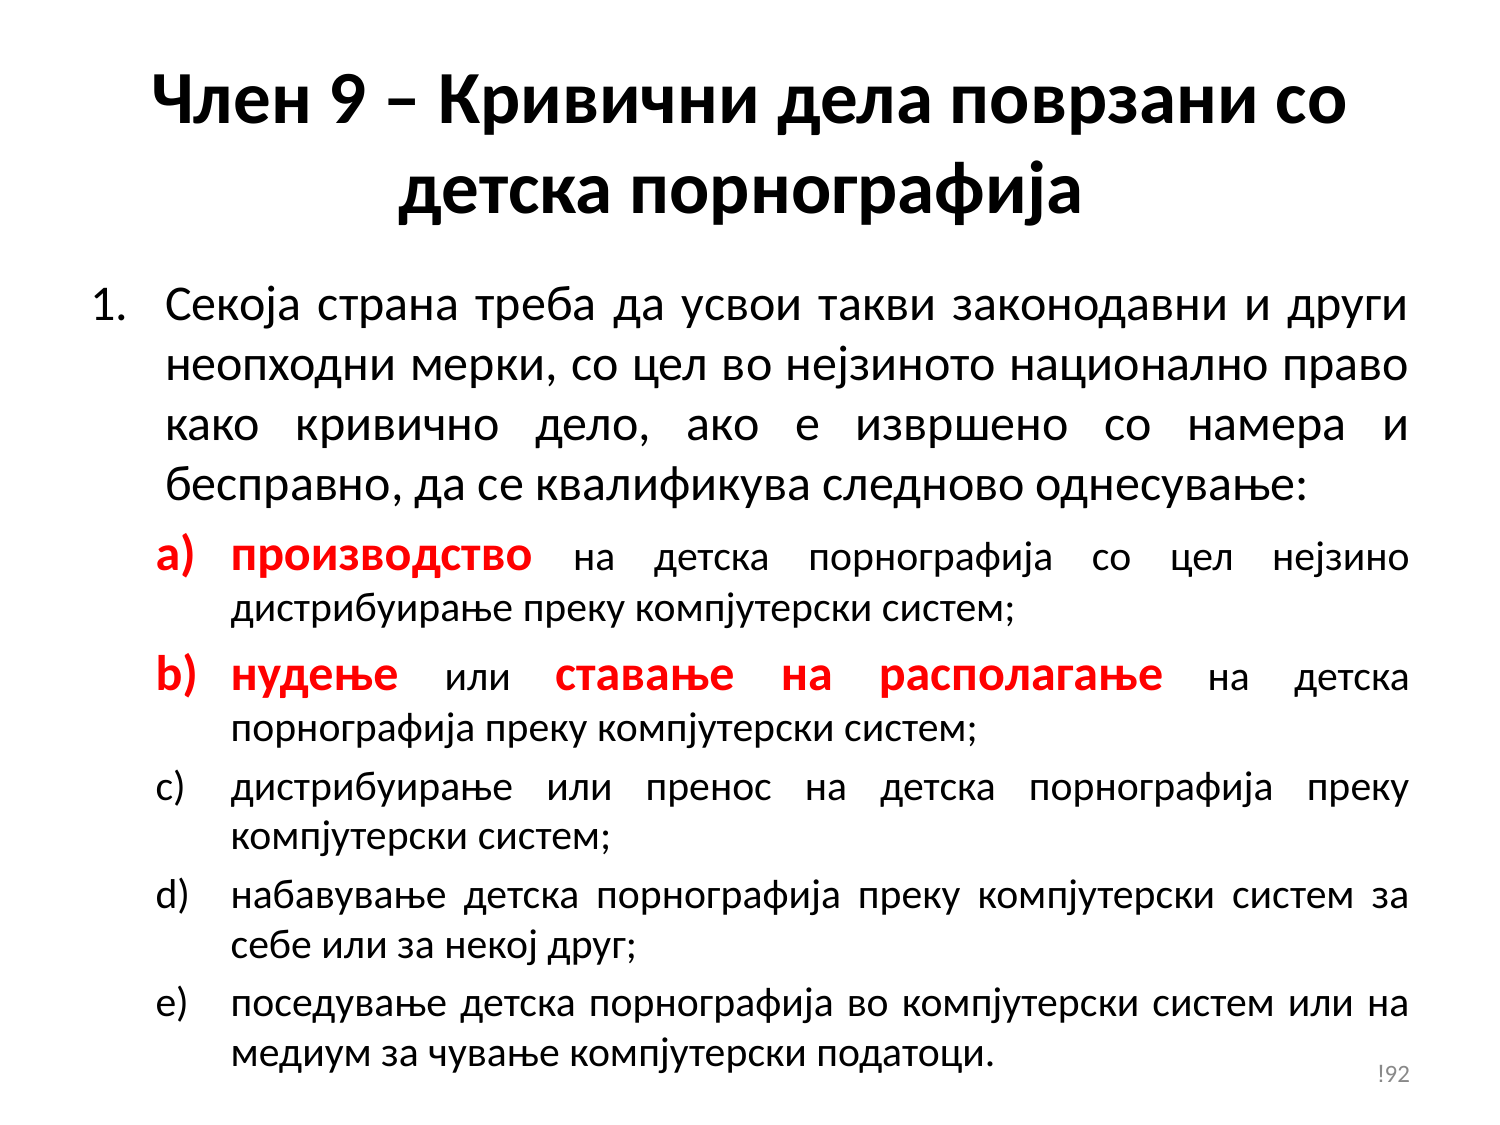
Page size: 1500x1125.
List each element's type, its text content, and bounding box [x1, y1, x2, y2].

title Член 9 – Кривични дела поврзани со детска порнографија [75, 45, 1425, 233]
list Секоја страна треба да усвои такви законодавни и други неопходни мерки, со цел во нејзиното национално право како кривично дело, ако е извршено со намера и бесправно, да се квалификува следново однесување: производство на детска порнографија со цел нејзино дистрибуирање преку компјутерски систем; нудење или ставање на располагање на детска порнографија преку компјутерски систем; дистрибуирање или пренос на детска порнографија преку компјутерски систем; набавување детска порнографија преку компјутерски систем за себе или за некој друг; поседување детска порнографија во компјутерски систем или на медиум за чување компјутерски податоци. [75, 262, 1425, 1005]
slide_number !92 [1074, 1042, 1425, 1103]
